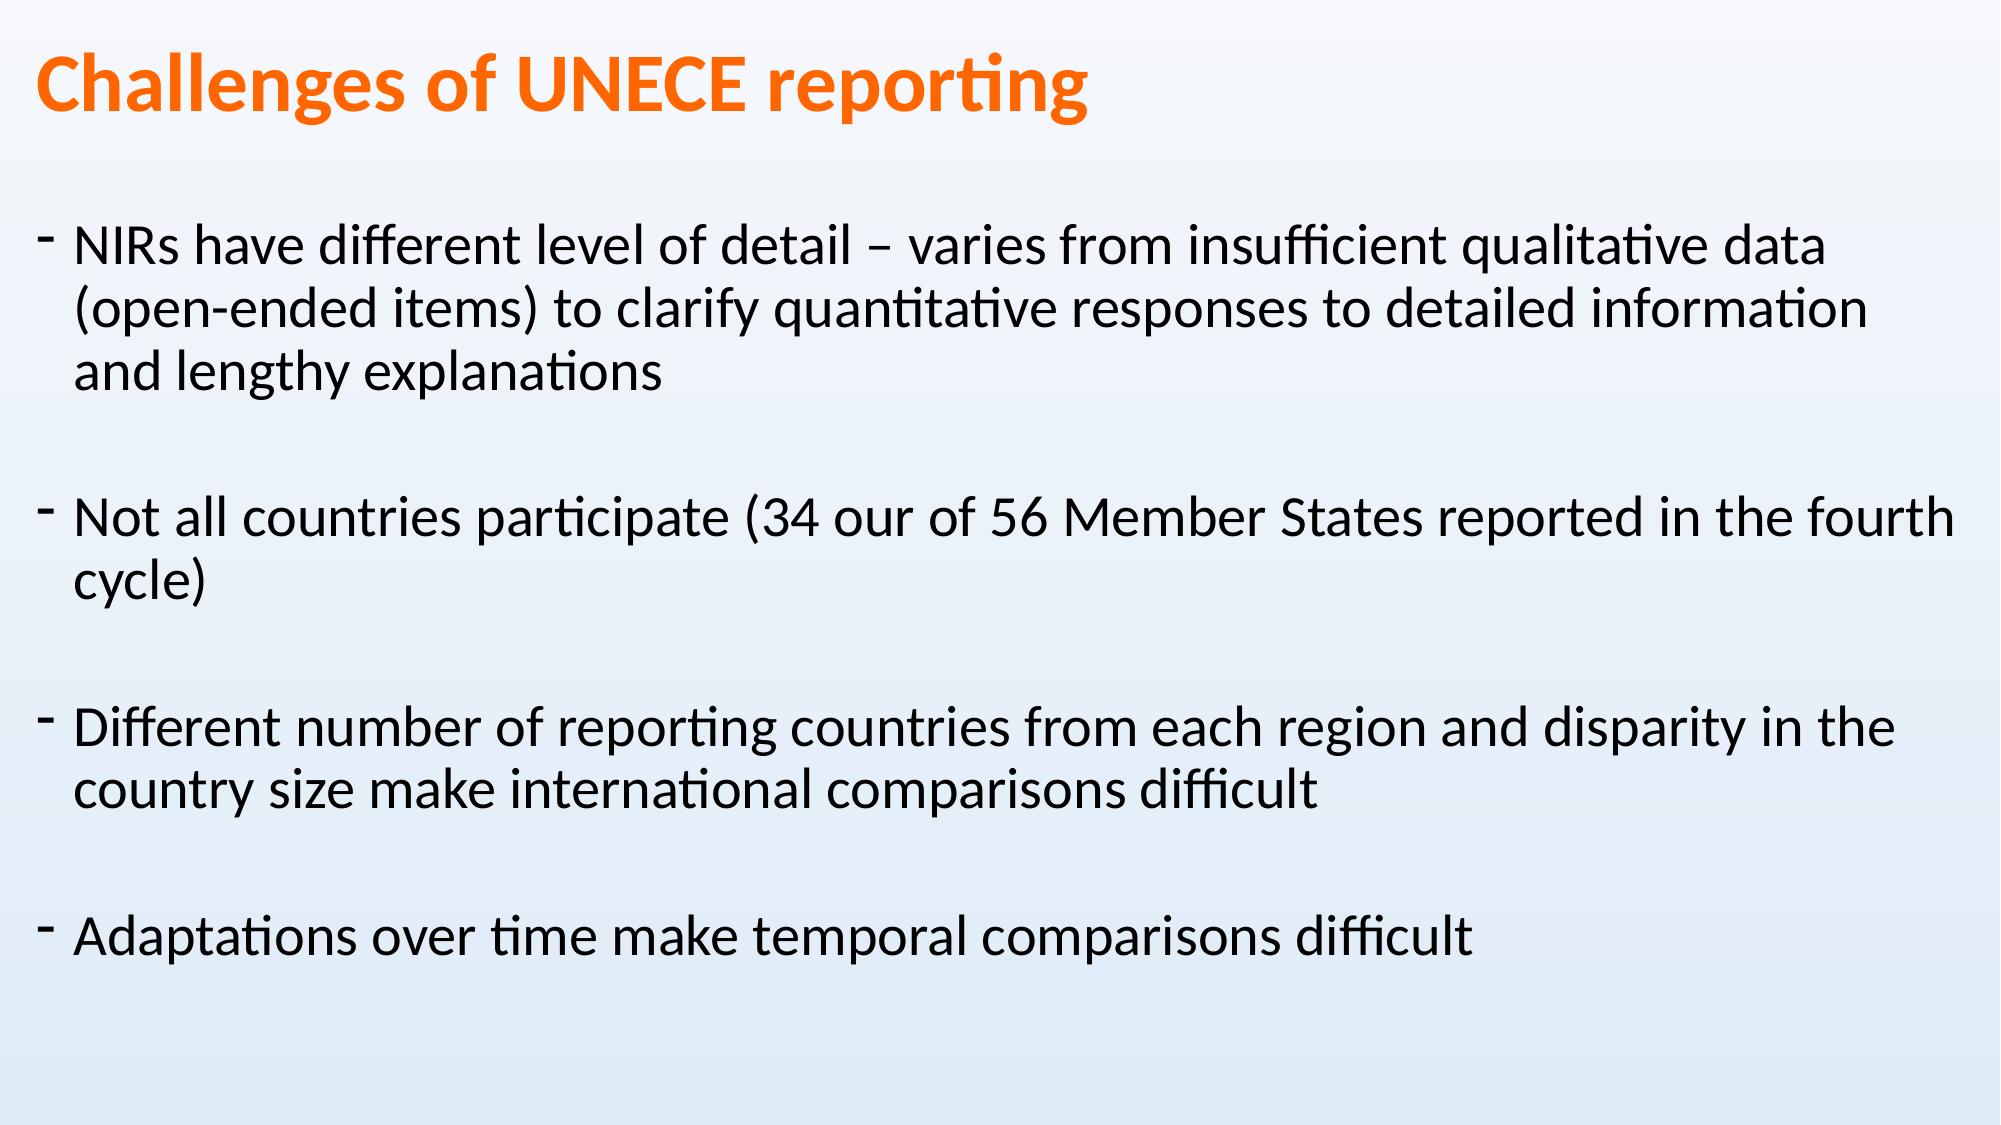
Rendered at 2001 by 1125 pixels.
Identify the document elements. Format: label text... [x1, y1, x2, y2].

title Challenges of UNECE reporting [21, 0, 1844, 193]
list NIRs have different level of detail – varies from insufficient qualitative data (open-ended items) to clarify quantitative responses to detailed information and lengthy explanations Not all countries participate (34 our of 56 Member States reported in the fourth cycle) Different number of reporting countries from each region and disparity in the country size make international comparisons difficult Adaptations over time make temporal comparisons difficult [21, 206, 1979, 1125]
